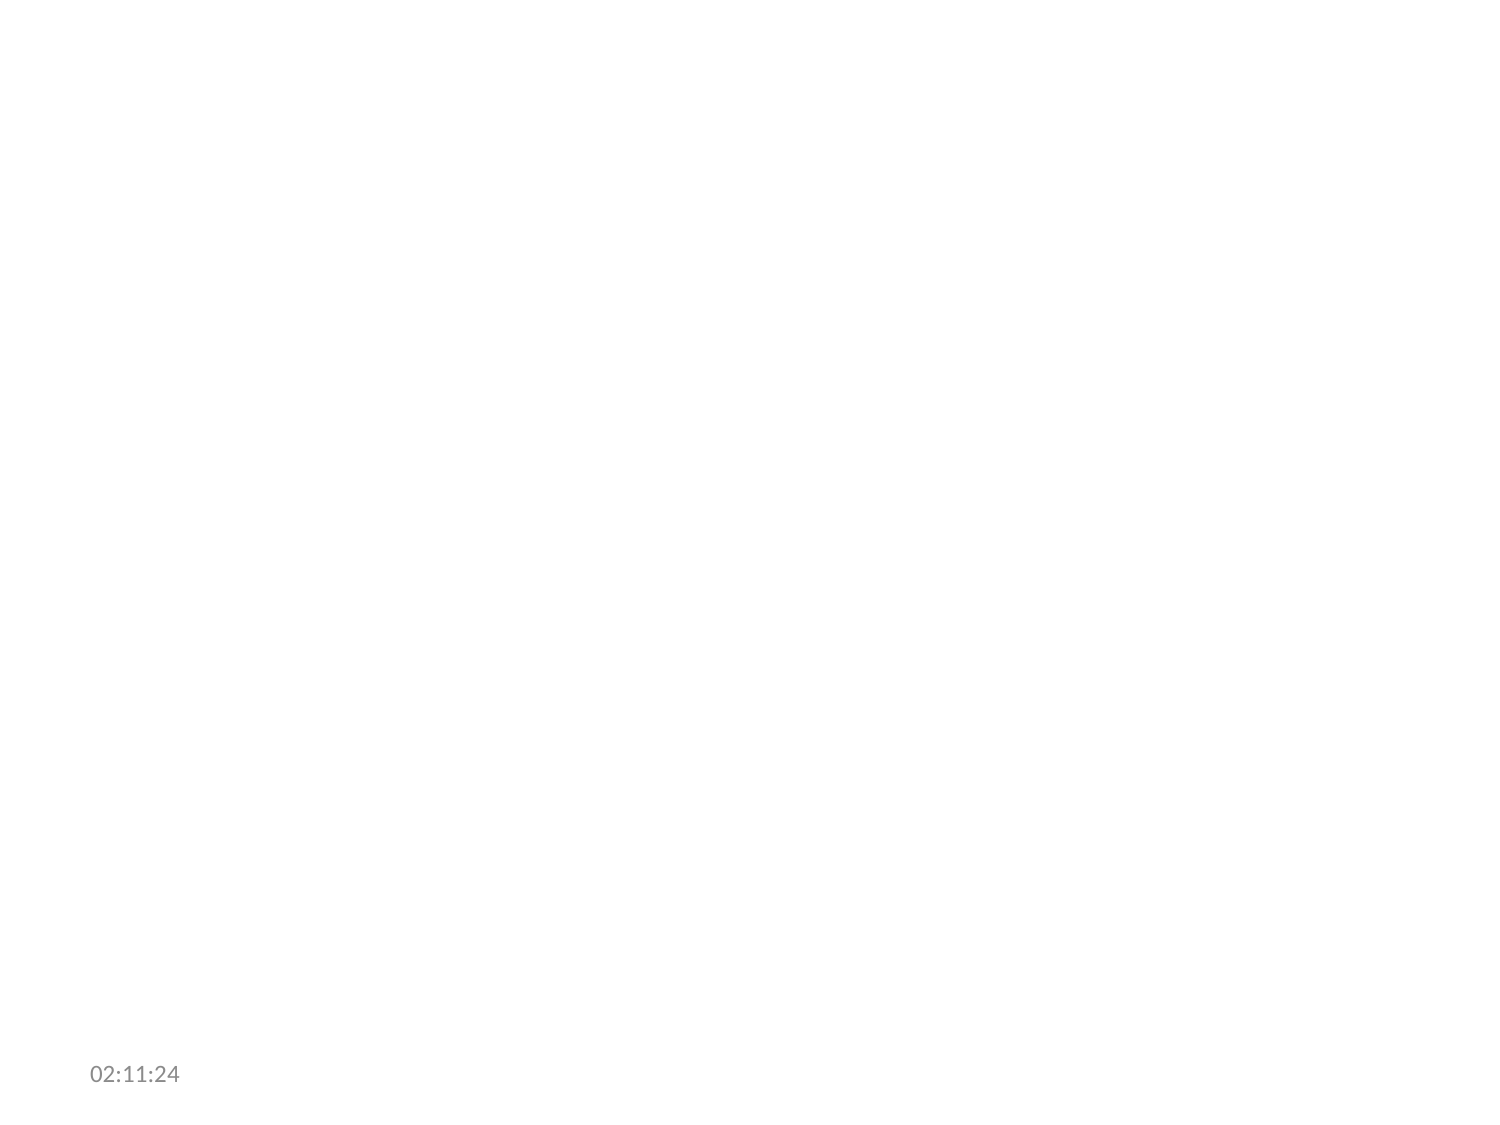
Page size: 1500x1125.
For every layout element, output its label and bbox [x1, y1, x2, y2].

slide_number [75, 1042, 425, 1103]
